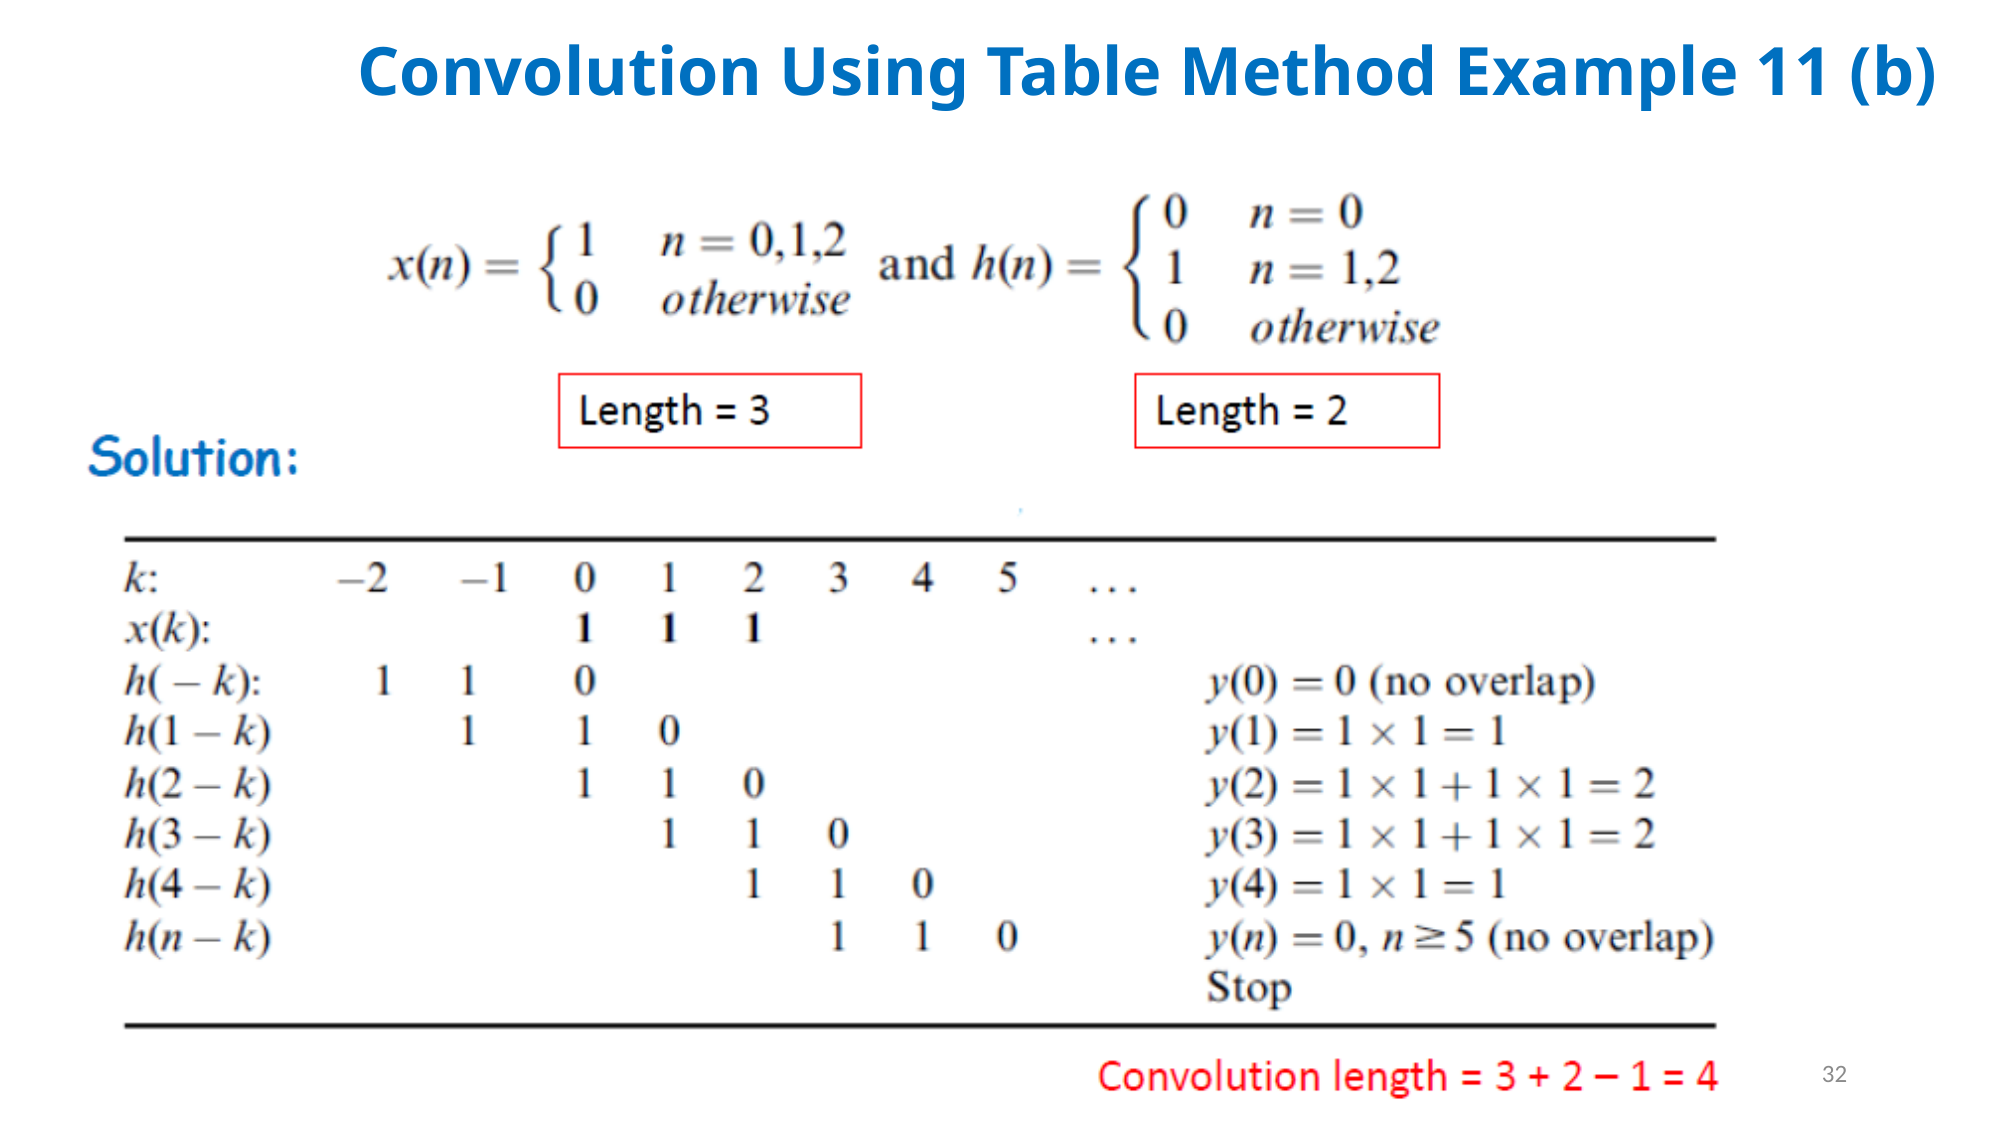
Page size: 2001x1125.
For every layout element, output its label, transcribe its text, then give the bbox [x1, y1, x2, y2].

picture [40, 141, 1737, 1105]
text_box Convolution Using Table Method Example 11 (b) [342, 20, 1971, 116]
slide_number 32 [1737, 1042, 1863, 1103]
